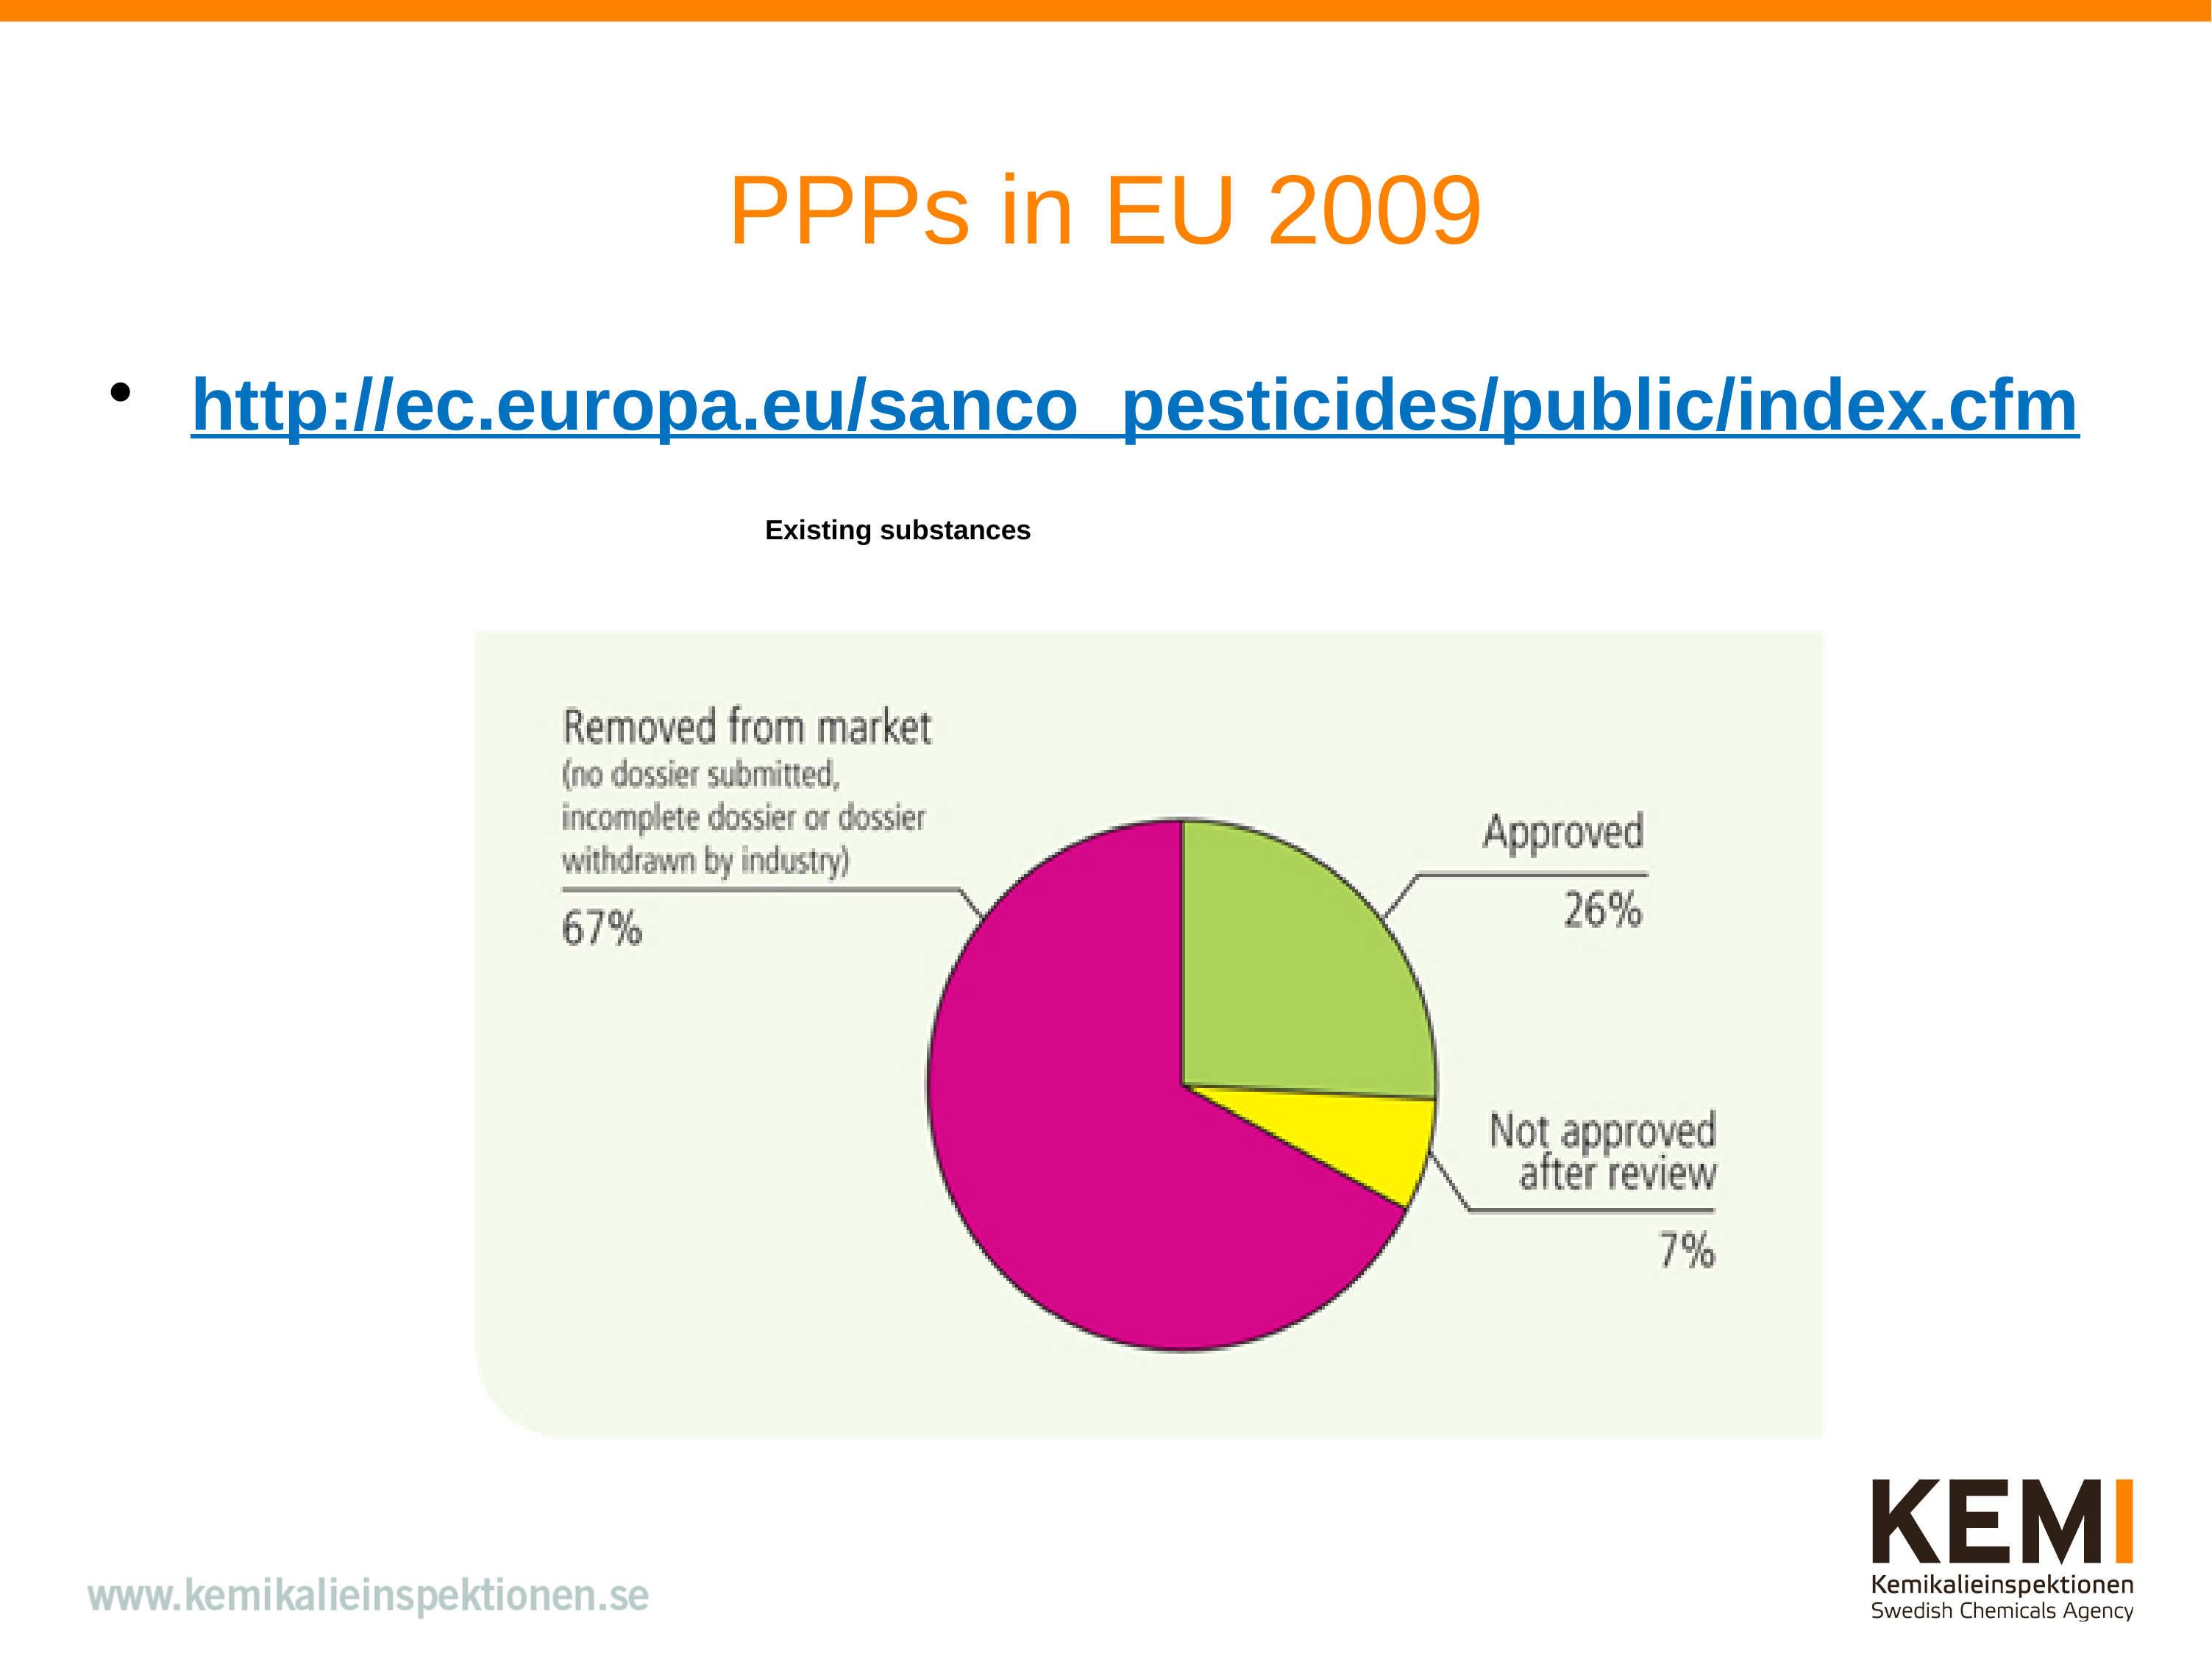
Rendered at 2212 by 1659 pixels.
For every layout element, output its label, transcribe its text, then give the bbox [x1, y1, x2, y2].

picture [1872, 1479, 2133, 1621]
picture [466, 622, 1832, 1449]
title PPPs in EU 2009 [110, 66, 2101, 344]
picture [87, 1573, 652, 1621]
text_box Existing substances [742, 501, 1434, 557]
list http://ec.europa.eu/sanco_pesticides/public/index.cfm [86, 345, 2125, 1435]
